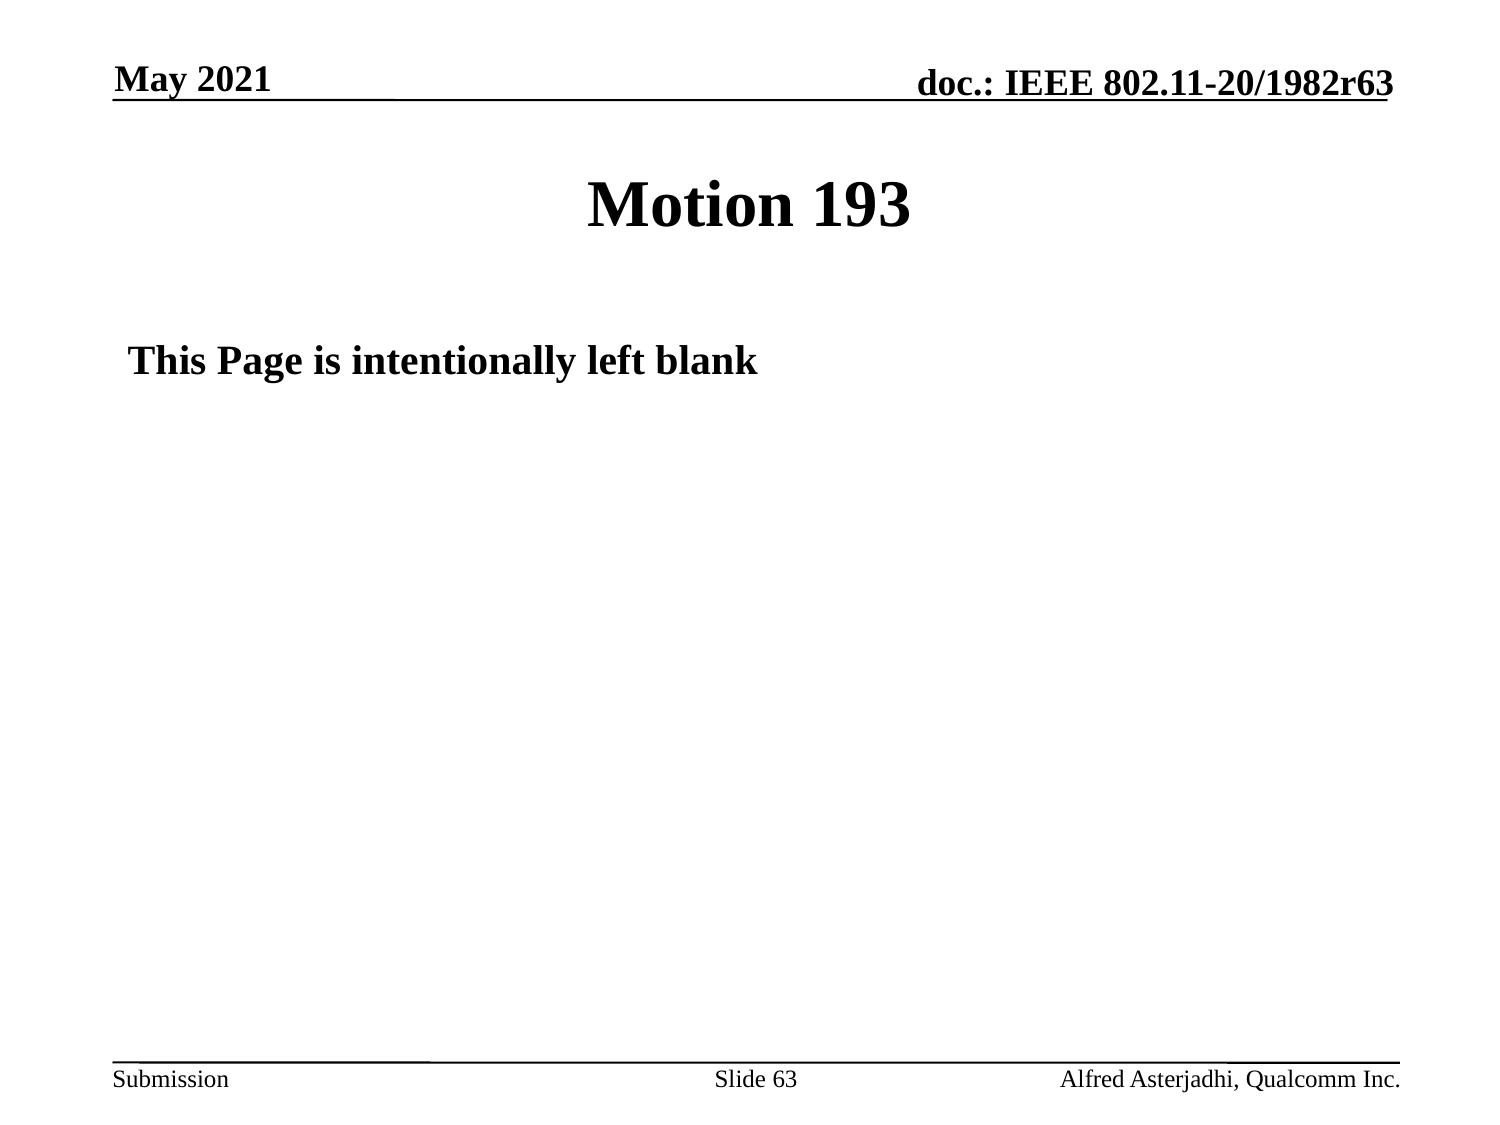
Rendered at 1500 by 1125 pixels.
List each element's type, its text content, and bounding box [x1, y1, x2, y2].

list This Page is intentionally left blank [112, 324, 1388, 1000]
slide_number Slide 63 [712, 1061, 800, 1123]
footer Alfred Asterjadhi, Qualcomm Inc. [878, 1061, 1402, 1093]
title Motion 193 [112, 112, 1388, 288]
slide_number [114, 54, 423, 100]
